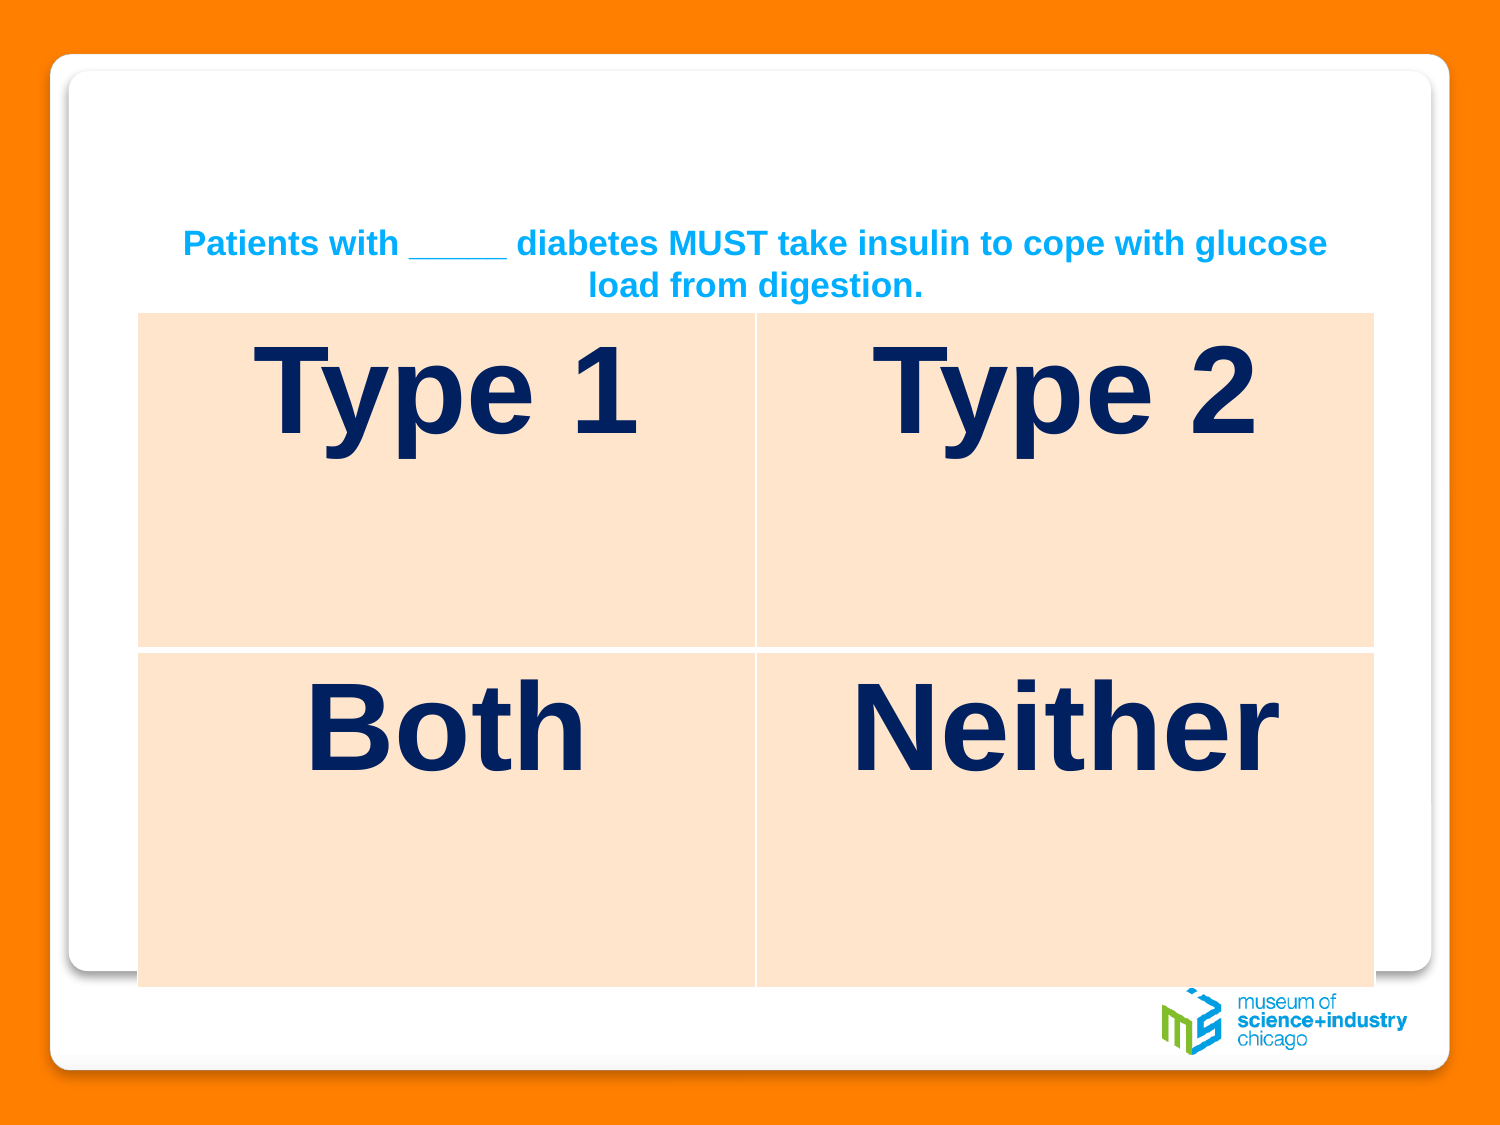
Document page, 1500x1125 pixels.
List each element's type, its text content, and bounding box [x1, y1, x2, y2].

title Patients with _____ diabetes MUST take insulin to cope with glucose load from digestion. [137, 212, 1375, 312]
table_cell Neither [757, 653, 1374, 987]
table_cell Both [138, 653, 755, 987]
picture [1162, 987, 1407, 1055]
table_header Type 1 [138, 313, 755, 647]
table_header Type 2 [757, 313, 1374, 647]
